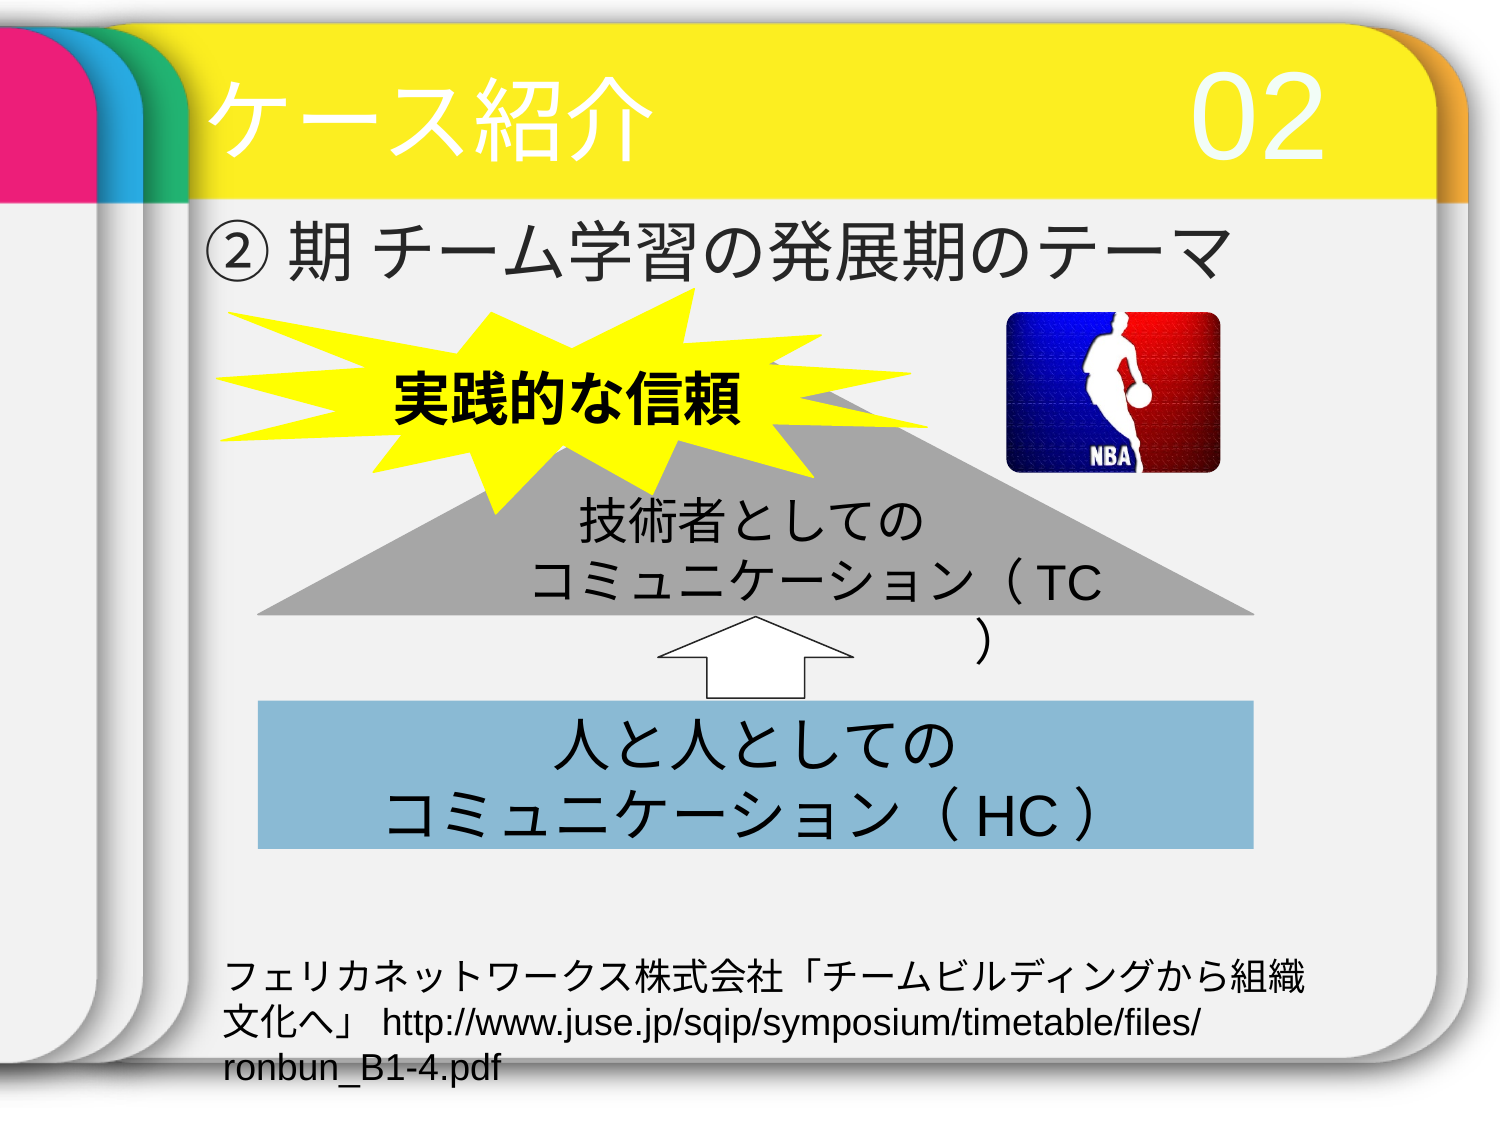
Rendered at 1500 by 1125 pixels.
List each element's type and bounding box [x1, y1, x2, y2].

text_box [257, 349, 1254, 849]
picture [0, 0, 1500, 1125]
